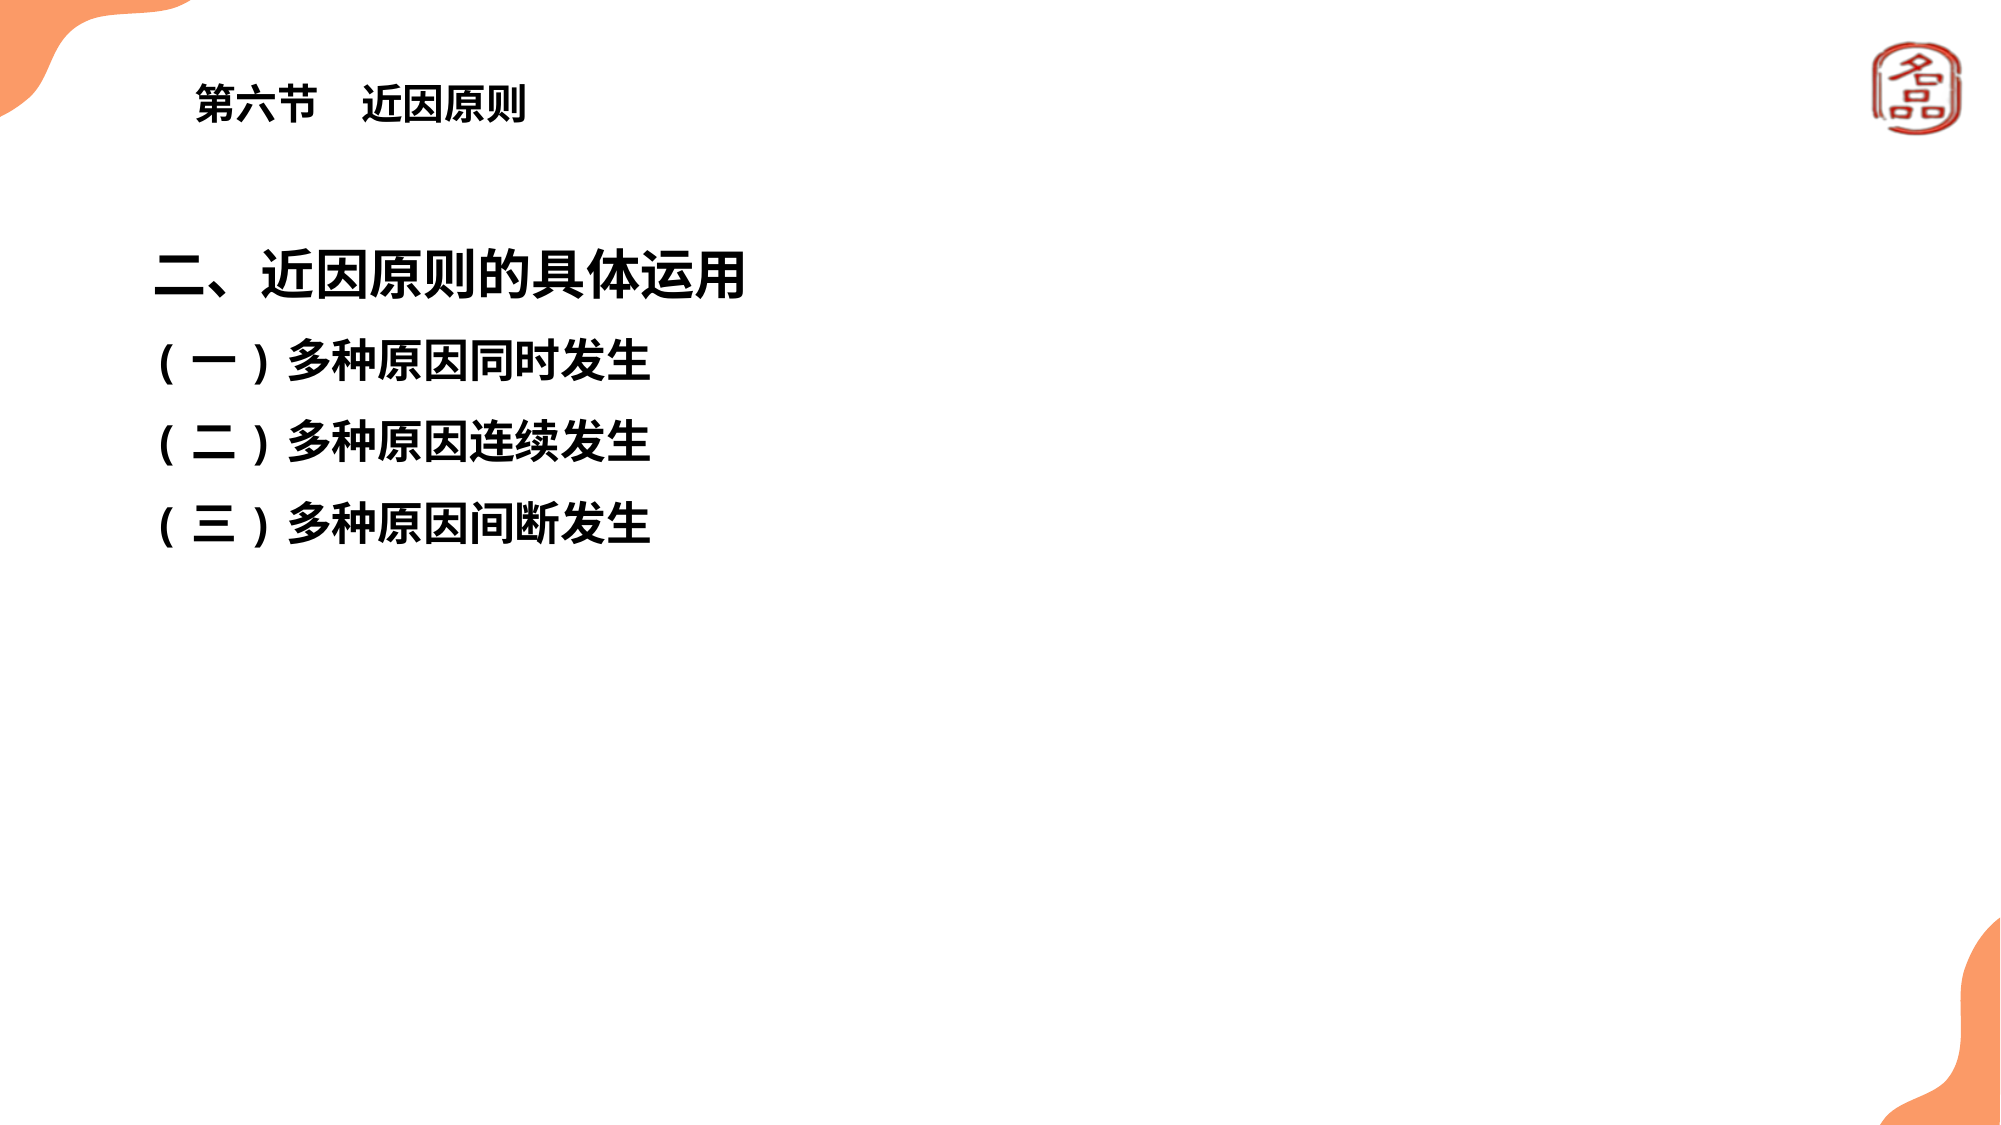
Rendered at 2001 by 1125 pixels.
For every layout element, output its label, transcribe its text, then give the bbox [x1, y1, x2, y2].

title 第六节 近因原则 [137, 60, 1863, 152]
picture [1861, 10, 1990, 147]
list 二、近因原则的具体运用 (一)多种原因同时发生 (二)多种原因连续发生 (三)多种原因间断发生 [137, 217, 1863, 1031]
